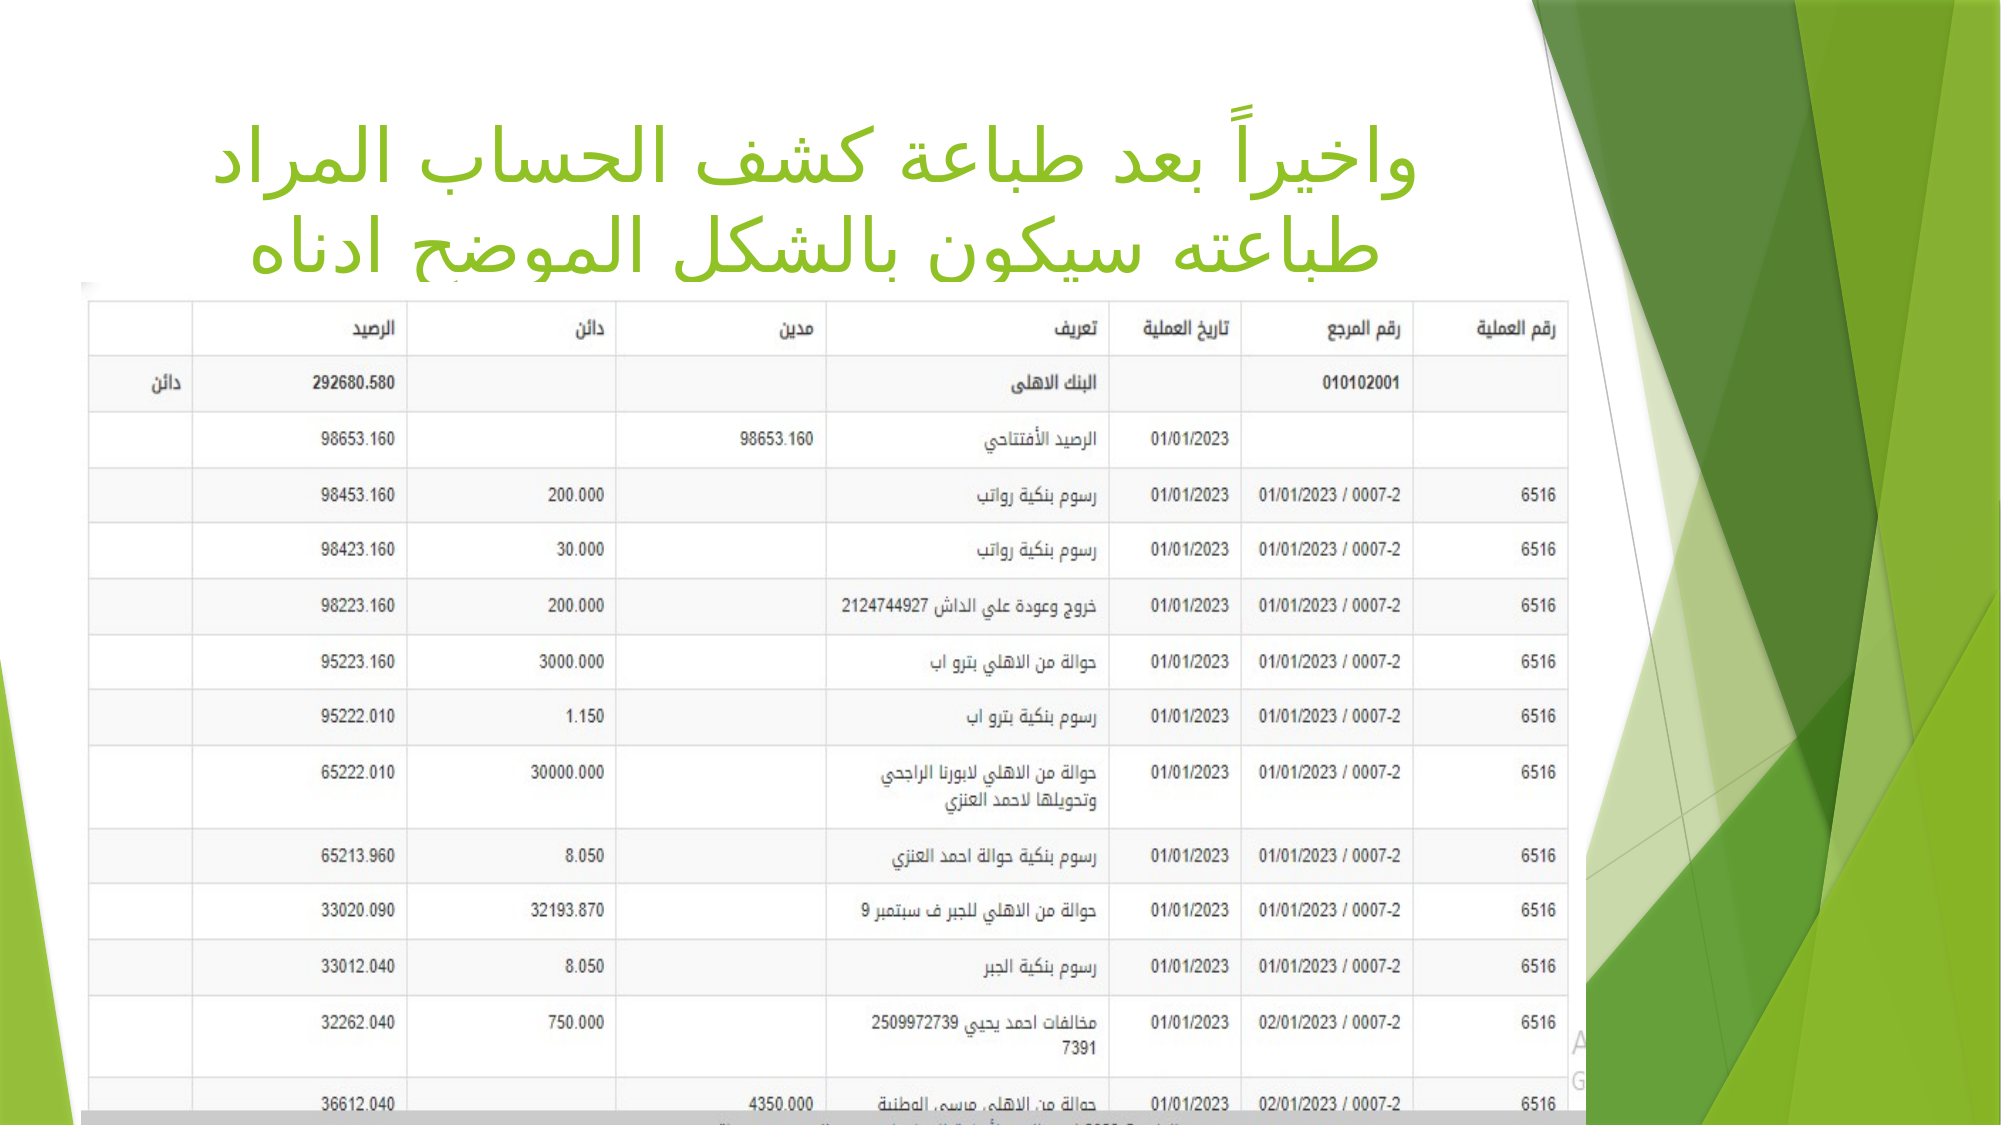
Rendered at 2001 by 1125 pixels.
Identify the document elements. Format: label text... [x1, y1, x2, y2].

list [80, 282, 1587, 1125]
title واخيراً بعد طباعة كشف الحساب المراد طباعته سيكون بالشكل الموضح ادناه [111, 99, 1522, 281]
